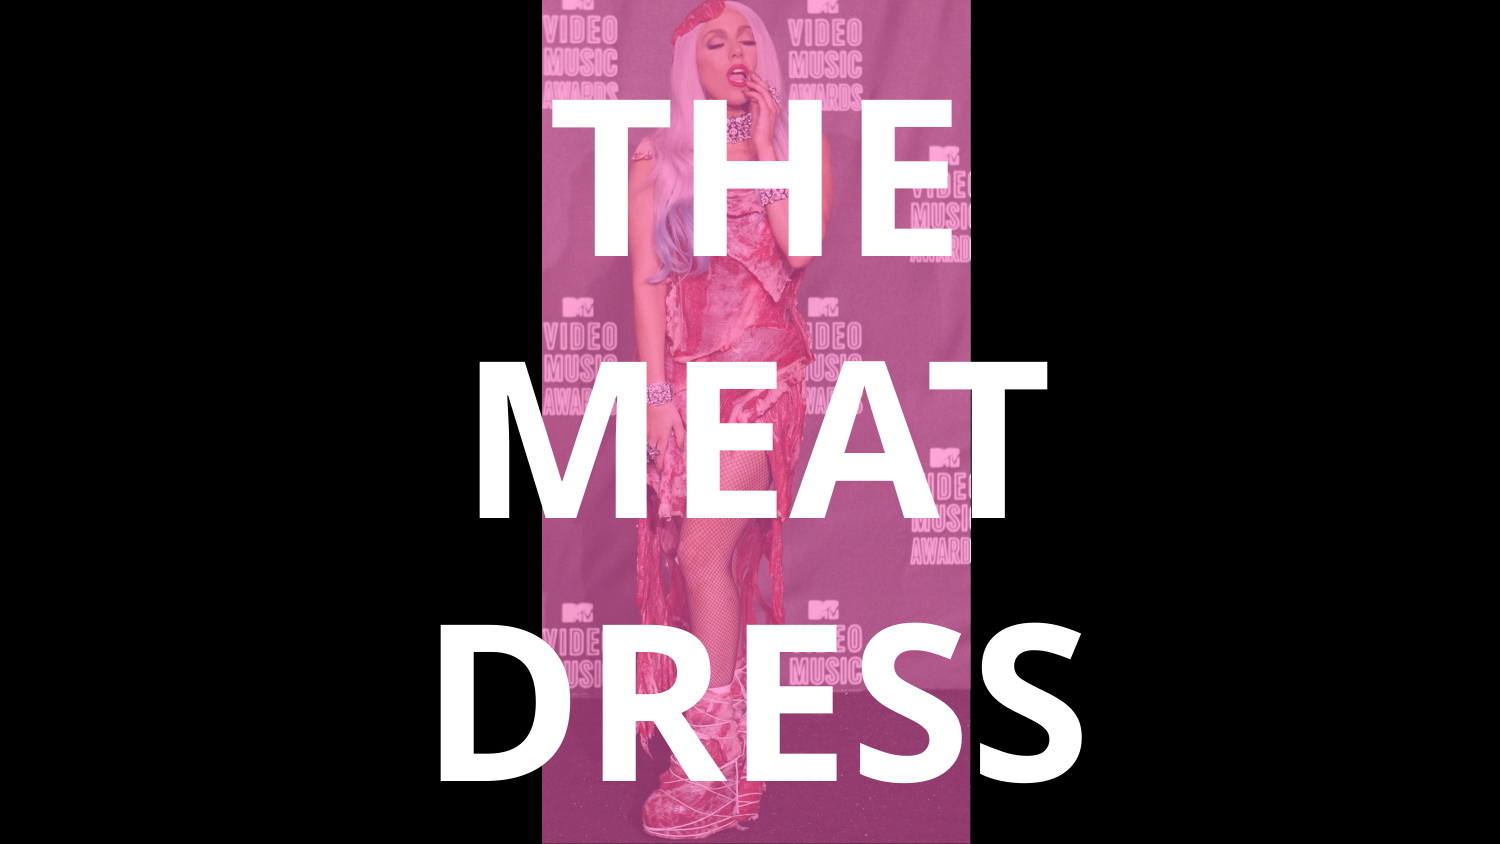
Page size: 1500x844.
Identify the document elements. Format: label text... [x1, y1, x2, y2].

text_box THE MEAT DRESS [974, 22, 1274, 682]
picture [542, 0, 971, 844]
text_box THE MEAT DRESS [239, 22, 536, 682]
